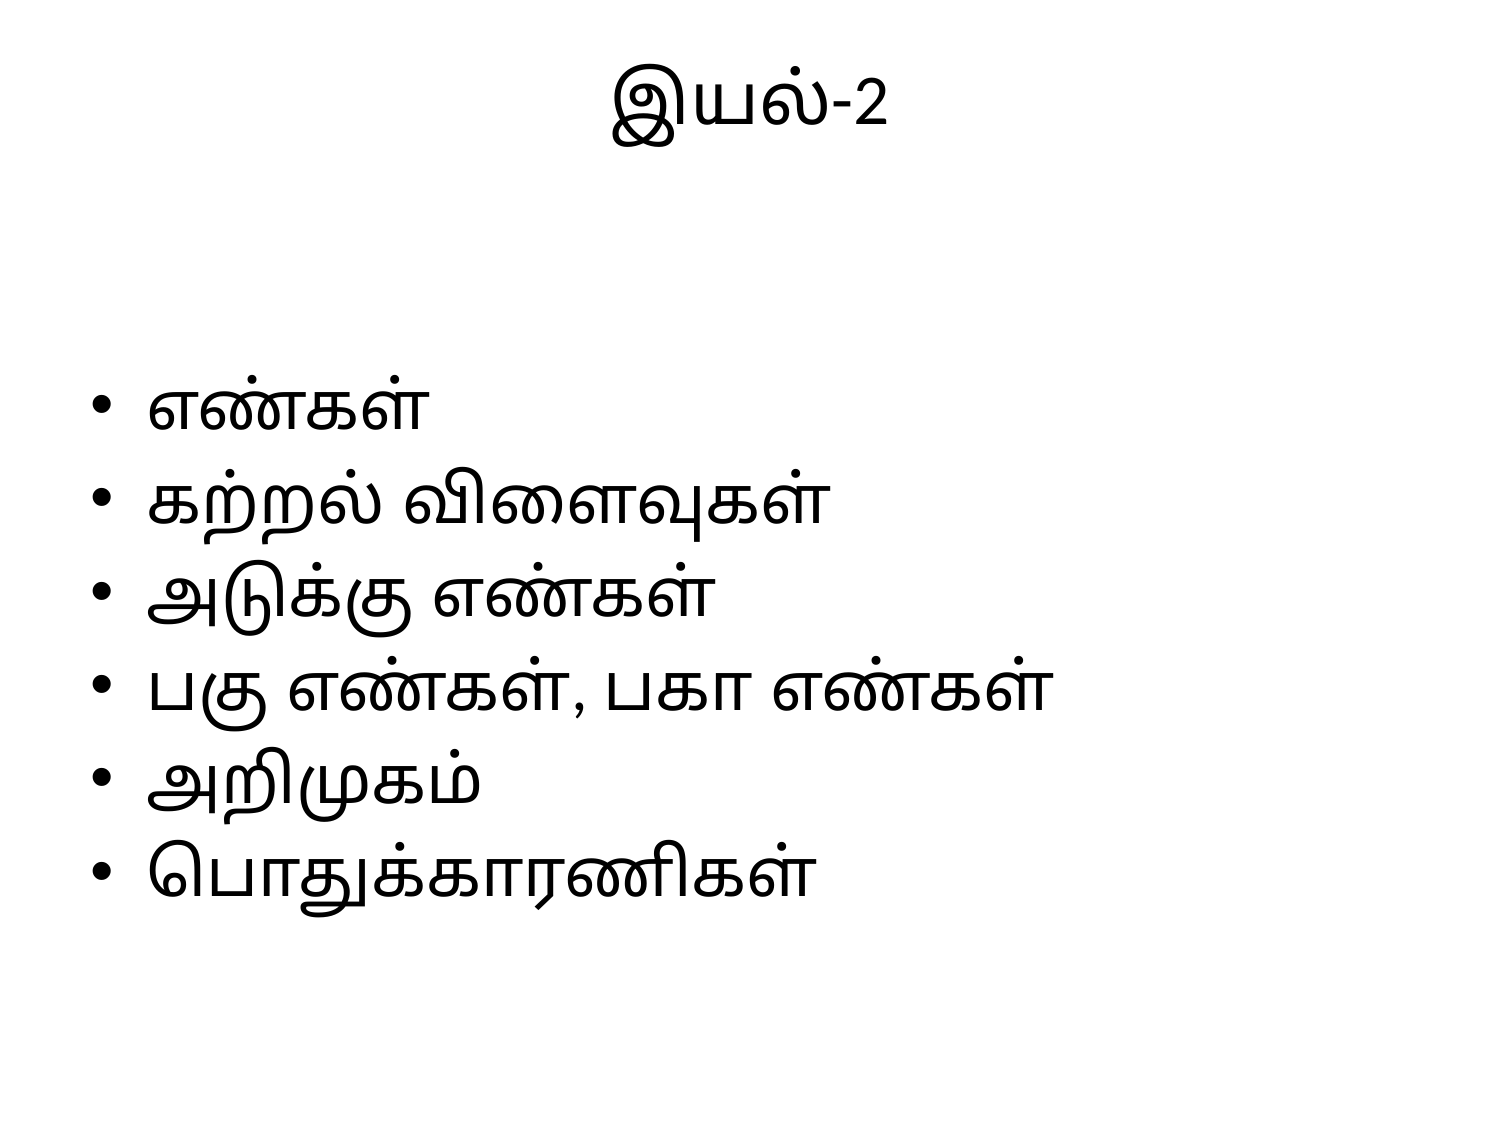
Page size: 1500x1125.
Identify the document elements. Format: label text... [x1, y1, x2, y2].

list எண்கள் கற்றல் விளைவுகள் அடுக்கு எண்கள் பகு எண்கள், பகா எண்கள் அறிமுகம் பொதுக்காரணிகள் [75, 262, 1425, 1005]
title இயல்-2 [75, 45, 1425, 233]
